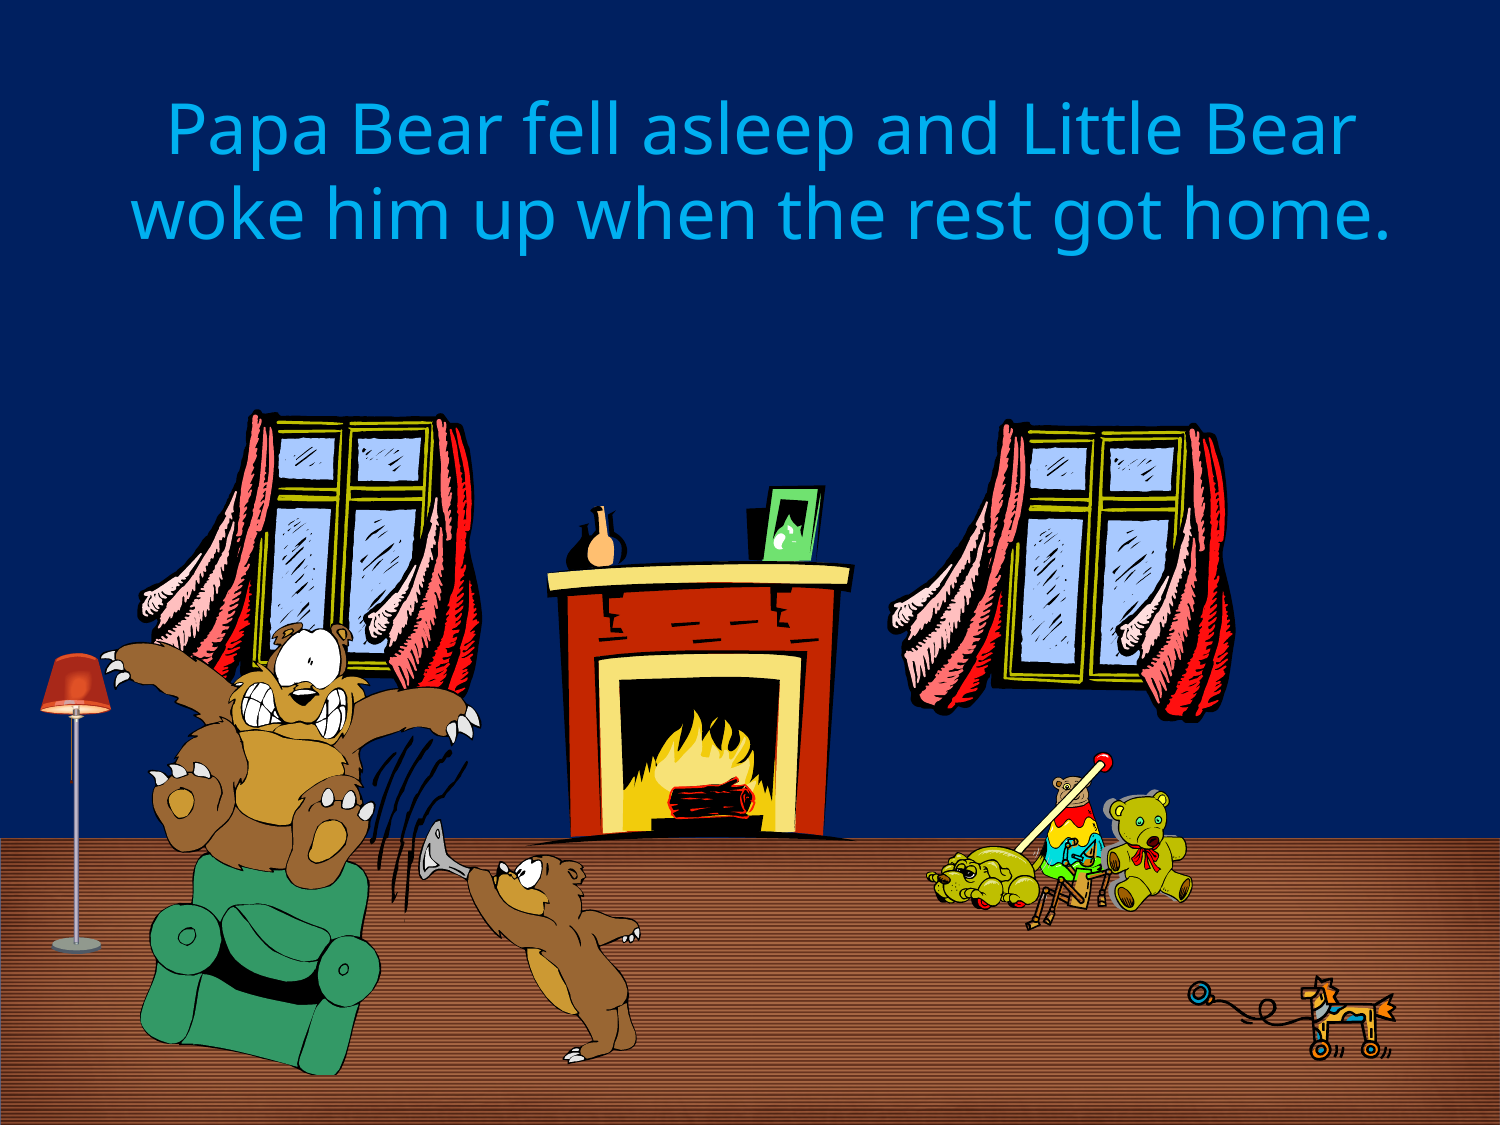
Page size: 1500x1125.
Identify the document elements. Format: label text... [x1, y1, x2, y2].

title Papa Bear fell asleep and Little Bear woke him up when the rest got home. [87, 75, 1438, 263]
picture [2, 230, 1499, 1125]
